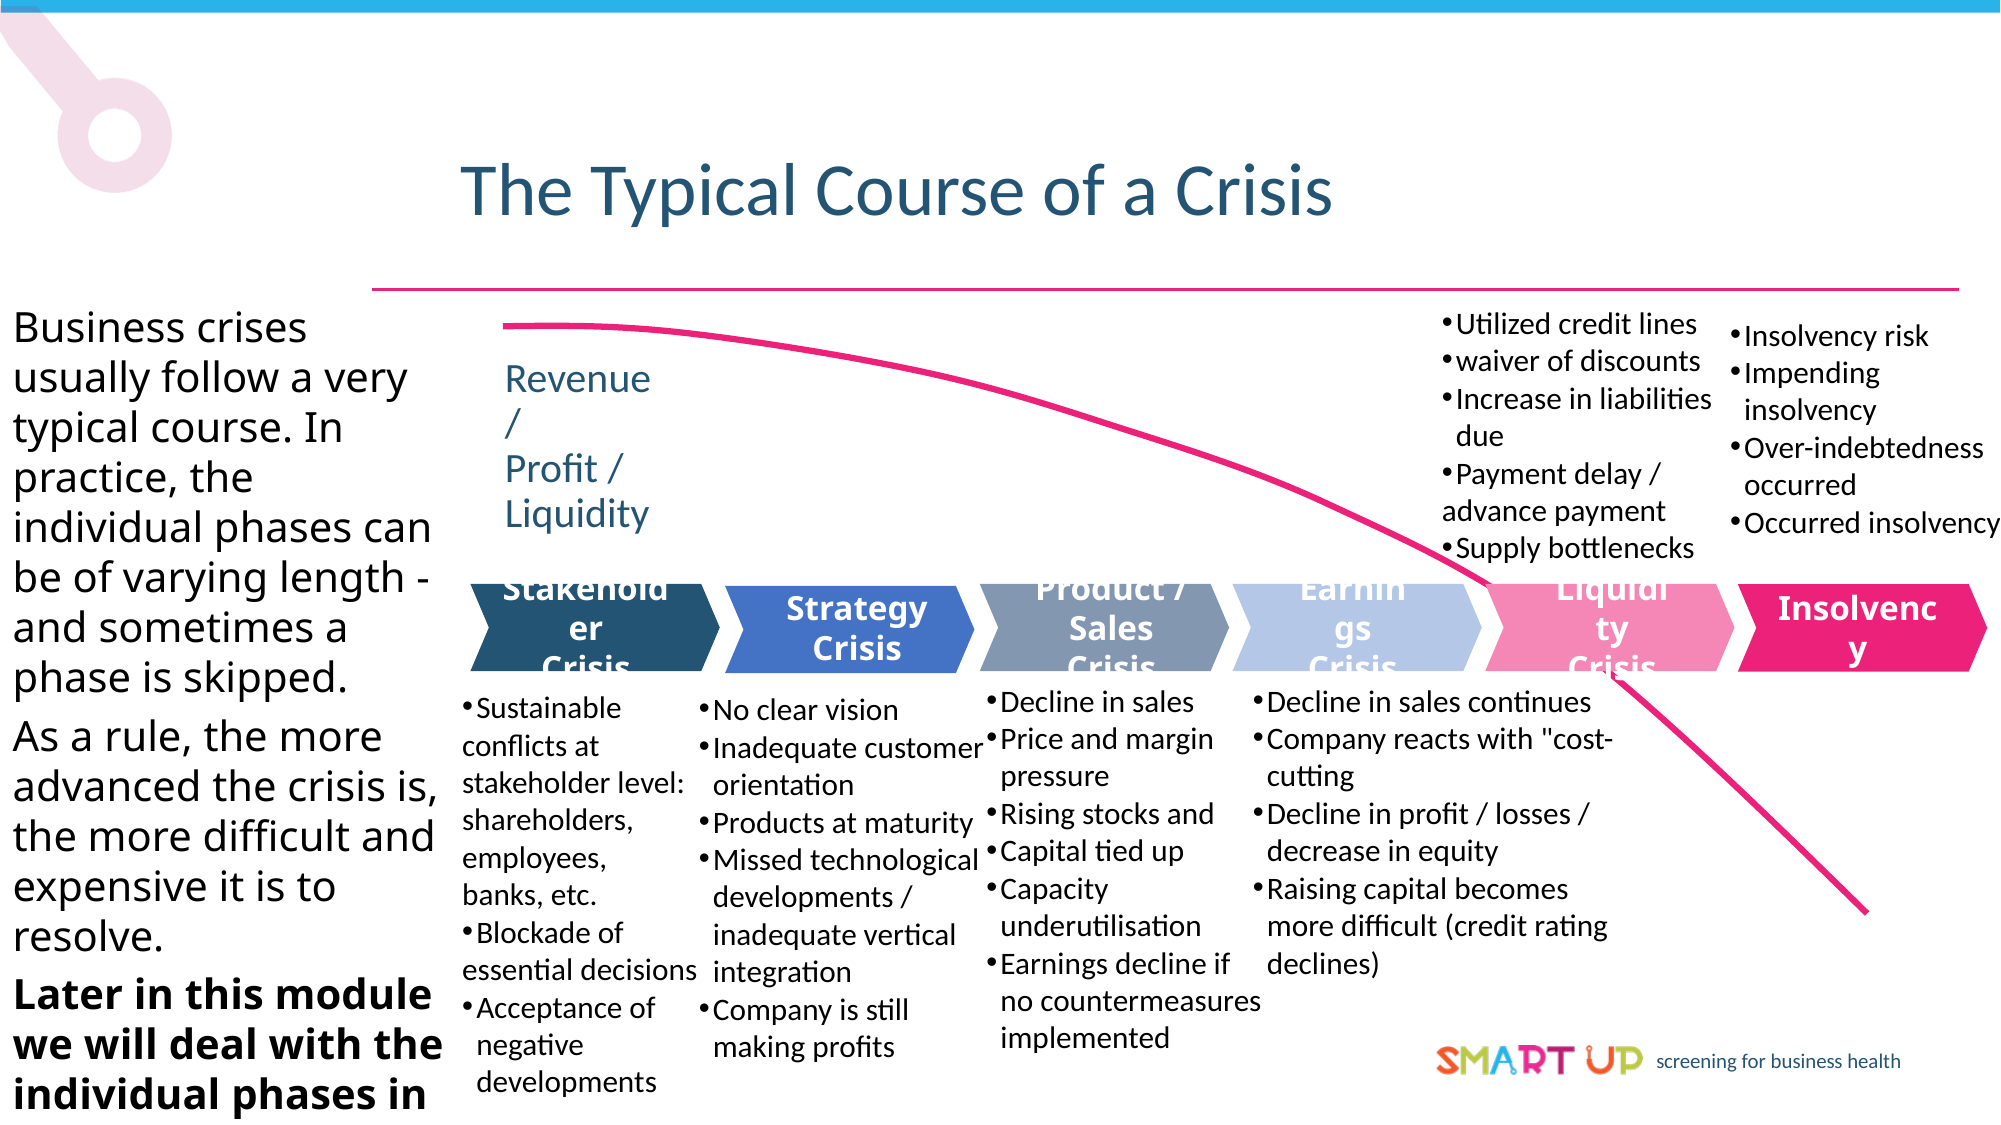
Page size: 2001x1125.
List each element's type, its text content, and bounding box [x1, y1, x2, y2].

text_box [502, 324, 1427, 645]
text_box Strategy Crisis [740, 579, 974, 674]
text_box Decline in sales Price and margin pressure Rising stocks and Capital tied up Capacity underutilisation Earnings decline if no countermeasures implemented [971, 673, 1279, 1063]
list The Typical Course of a Crisis [445, 143, 1898, 258]
text_box [1427, 582, 1483, 673]
text_box Product / Sales Crisis [1014, 559, 1209, 673]
text_box Utilized credit lines waiver of discounts Increase in liabilities due Payment delay / advance payment Supply bottlenecks [1427, 295, 1731, 573]
text_box Business crises usually follow a very typical course. In practice, the individual phases can be of varying length - and sometimes a phase is skipped. As a rule, the more advanced the crisis is, the more difficult and expensive it is to resolve. Later in this module we will deal with the individual phases in detail. [0, 294, 458, 1125]
text_box [468, 582, 485, 622]
text_box [1957, 583, 1989, 673]
text_box [978, 582, 1014, 673]
text_box Insolvency risk Impending insolvency Over-indebtedness occurred Occurred insolvency [1715, 307, 2000, 547]
text_box [1688, 582, 1736, 673]
text_box [1630, 694, 1868, 915]
text_box [1483, 582, 1537, 673]
text_box [687, 582, 721, 673]
text_box [723, 635, 957, 675]
text_box No clear vision Inadequate customer orientation Products at maturity Missed technological developments / inadequate vertical integration Company is still making profits [684, 682, 1005, 1109]
text_box [1736, 583, 1759, 673]
text_box Stakeholder Crisis [485, 559, 687, 679]
text_box [723, 584, 740, 624]
text_box Revenue / Profit / Liquidity [489, 349, 672, 464]
picture [0, 6, 224, 218]
text_box Decline in sales continues Company reacts with "cost-cutting Decline in profit / losses / decrease in equity Raising capital becomes more difficult (credit rating declines) [1238, 673, 1630, 988]
text_box [1209, 582, 1231, 673]
text_box Insolvency [1759, 579, 1957, 674]
text_box [1230, 582, 1278, 673]
text_box [1427, 573, 1502, 673]
text_box Sustainable conflicts at stakeholder level: shareholders, employees, banks, etc. Blockade of essential decisions Acceptance of negative developments [447, 679, 779, 1125]
text_box [468, 633, 485, 673]
picture [1436, 1045, 1643, 1078]
text_box Liquidity Crisis [1537, 573, 1688, 694]
text_box Earnings Crisis [1278, 559, 1427, 673]
